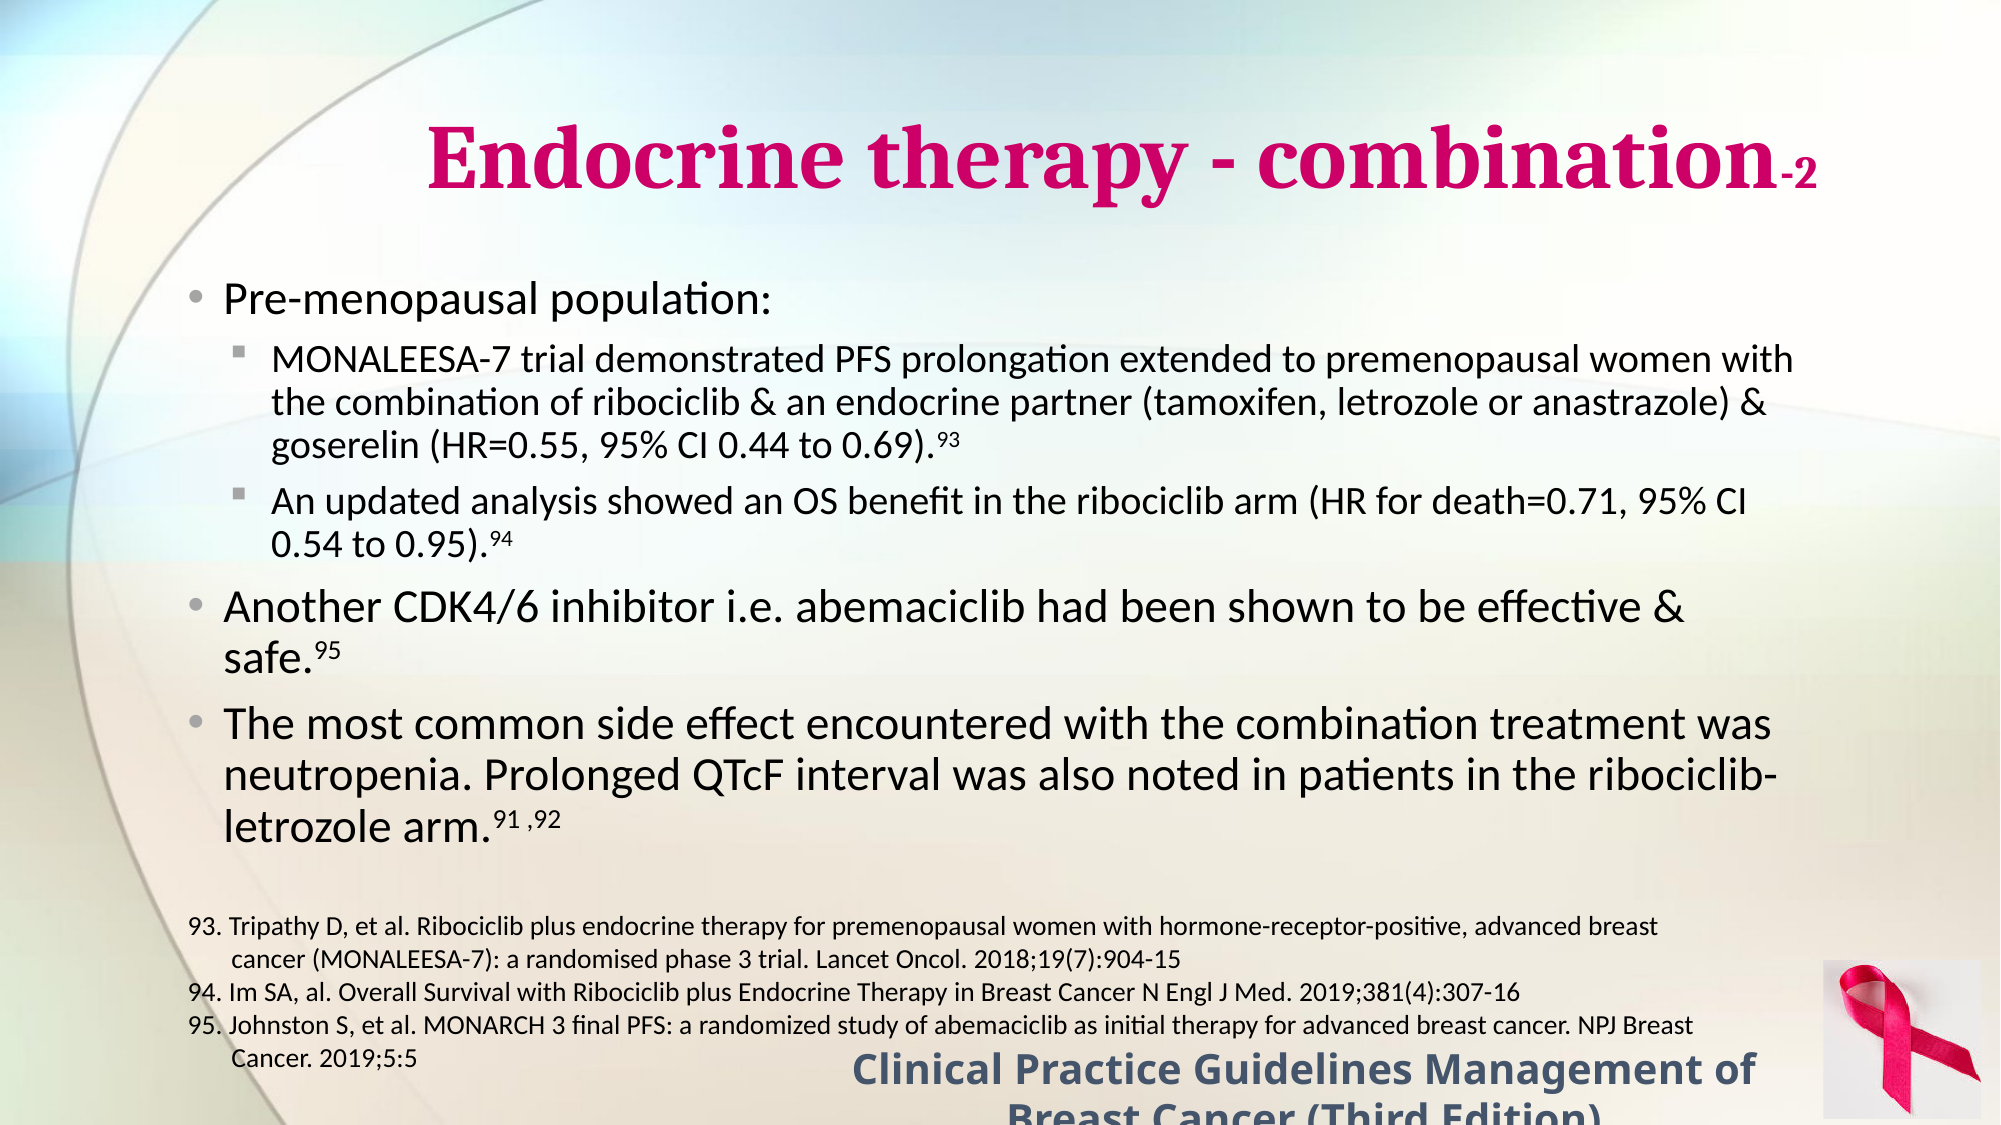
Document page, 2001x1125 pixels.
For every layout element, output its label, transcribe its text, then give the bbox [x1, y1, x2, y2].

text_box Clinical Practice Guidelines Management of Breast Cancer (Third Edition) [788, 1082, 1820, 1125]
slide_number 15 [1325, 1042, 1813, 1103]
title Endocrine therapy - combination-2 [381, 43, 1863, 261]
list Pre-menopausal population: MONALEESA-7 trial demonstrated PFS prolongation extended to premenopausal women with the combination of ribociclib & an endocrine partner (tamoxifen, letrozole or anastrazole) & goserelin (HR=0.55, 95% CI 0.44 to 0.69).93 An updated analysis showed an OS benefit in the ribociclib arm (HR for death=0.71, 95% CI 0.54 to 0.95).94 Another CDK4/6 inhibitor i.e. abemaciclib had been shown to be effective & safe.95 The most common side effect encountered with the combination treatment was neutropenia. Prolonged QTcF interval was also noted in patients in the ribociclib-letrozole arm.91 ,92 93. Tripathy D, et al. Ribociclib plus endocrine therapy for premenopausal women with hormone-receptor-positive, advanced breast cancer (MONALEESA-7): a randomised phase 3 trial. Lancet Oncol. 2018;19(7):904-15 94. Im SA, al. Overall Survival with Ribociclib plus Endocrine Therapy in Breast Cancer N Engl J Med. 2019;381(4):307-16 95. Johnston S, et al. MONARCH 3 final PFS: a randomized study of abemaciclib as initial therapy for advanced breast cancer. NPJ Breast Cancer. 2019;5:5 [172, 266, 1826, 1082]
picture [0, 0, 2001, 1125]
